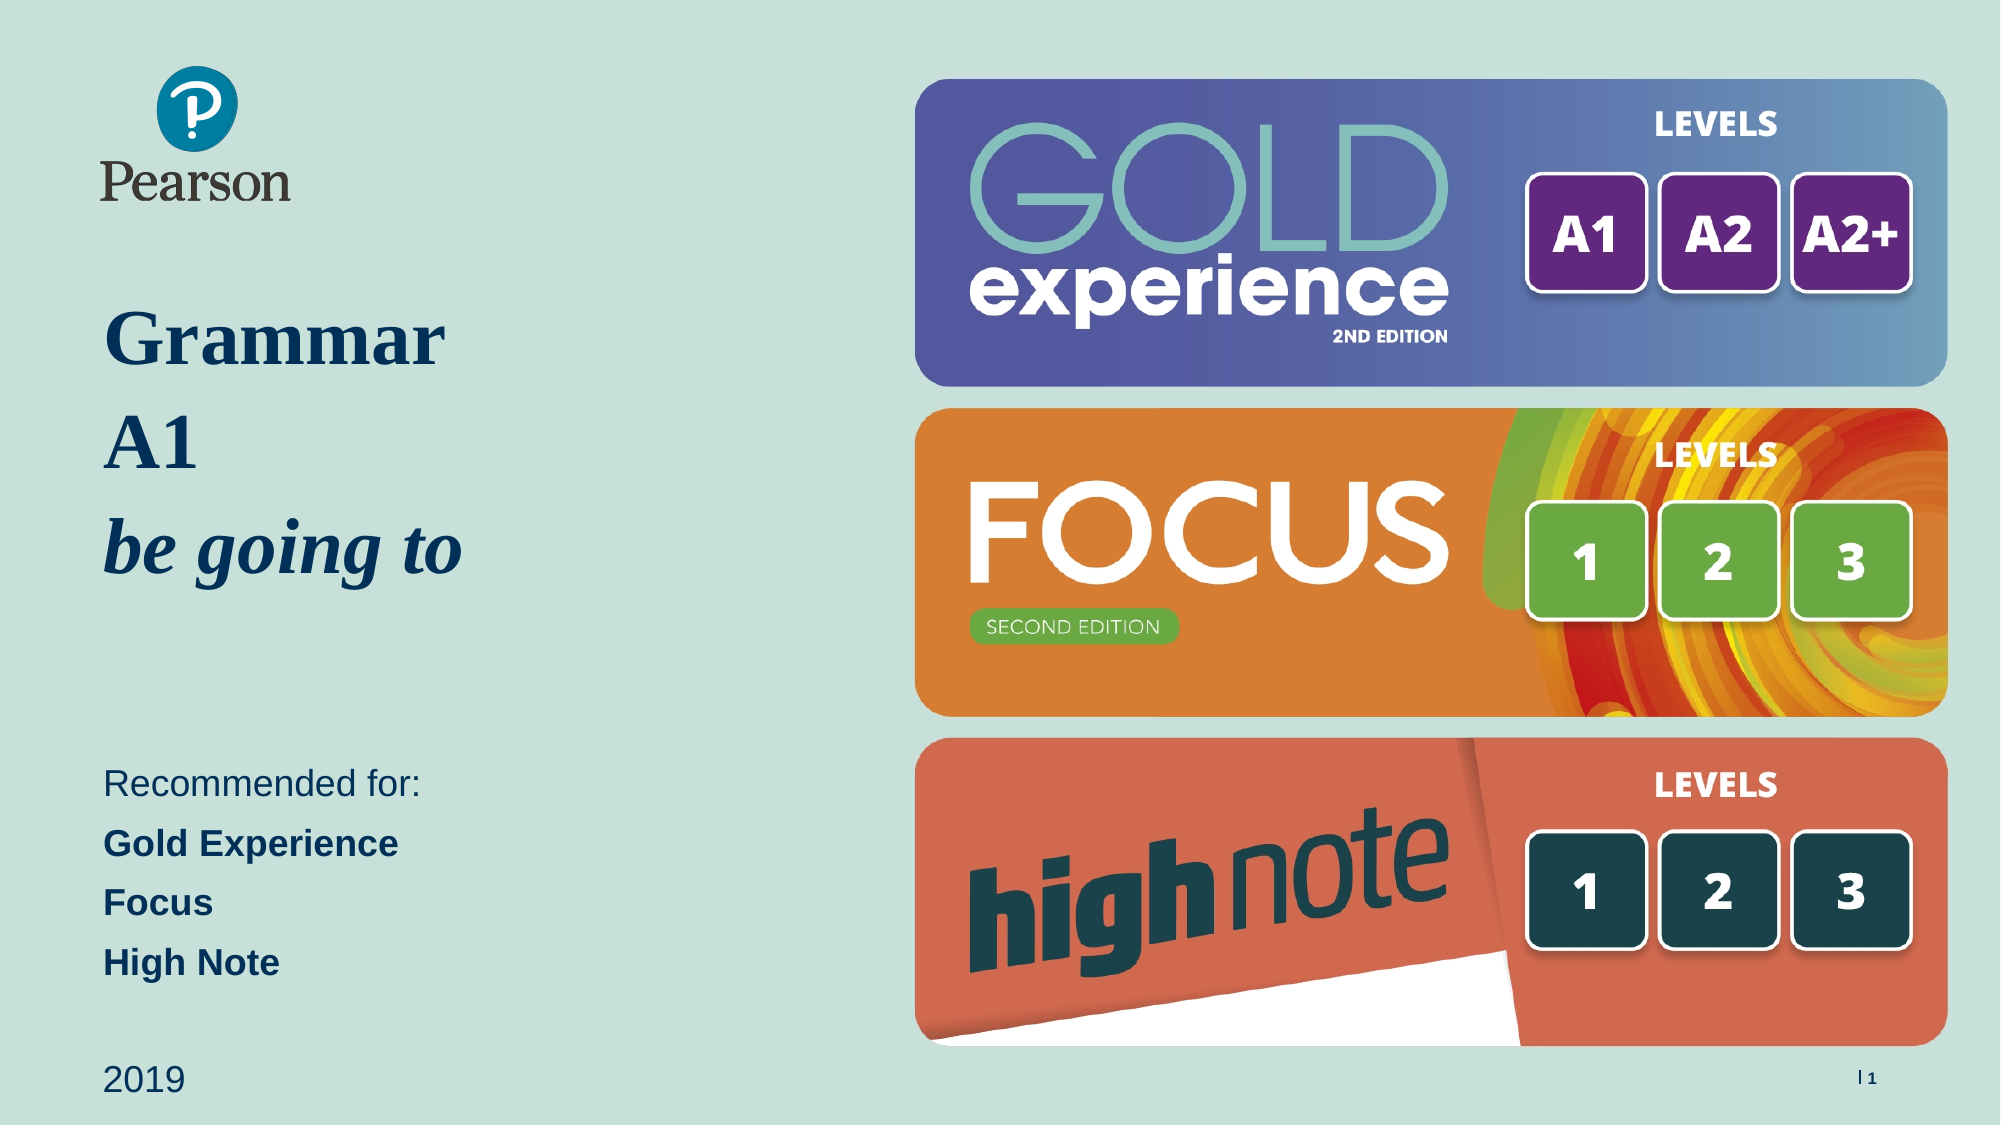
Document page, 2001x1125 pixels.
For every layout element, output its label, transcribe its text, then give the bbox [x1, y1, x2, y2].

title Grammar A1 be going to [103, 275, 921, 615]
slide_number 1 [1867, 1068, 1896, 1087]
picture [0, 0, 2001, 1125]
subtitle Recommended for: Gold Experience Focus High Note [103, 743, 857, 930]
list 2019 [102, 1045, 970, 1093]
